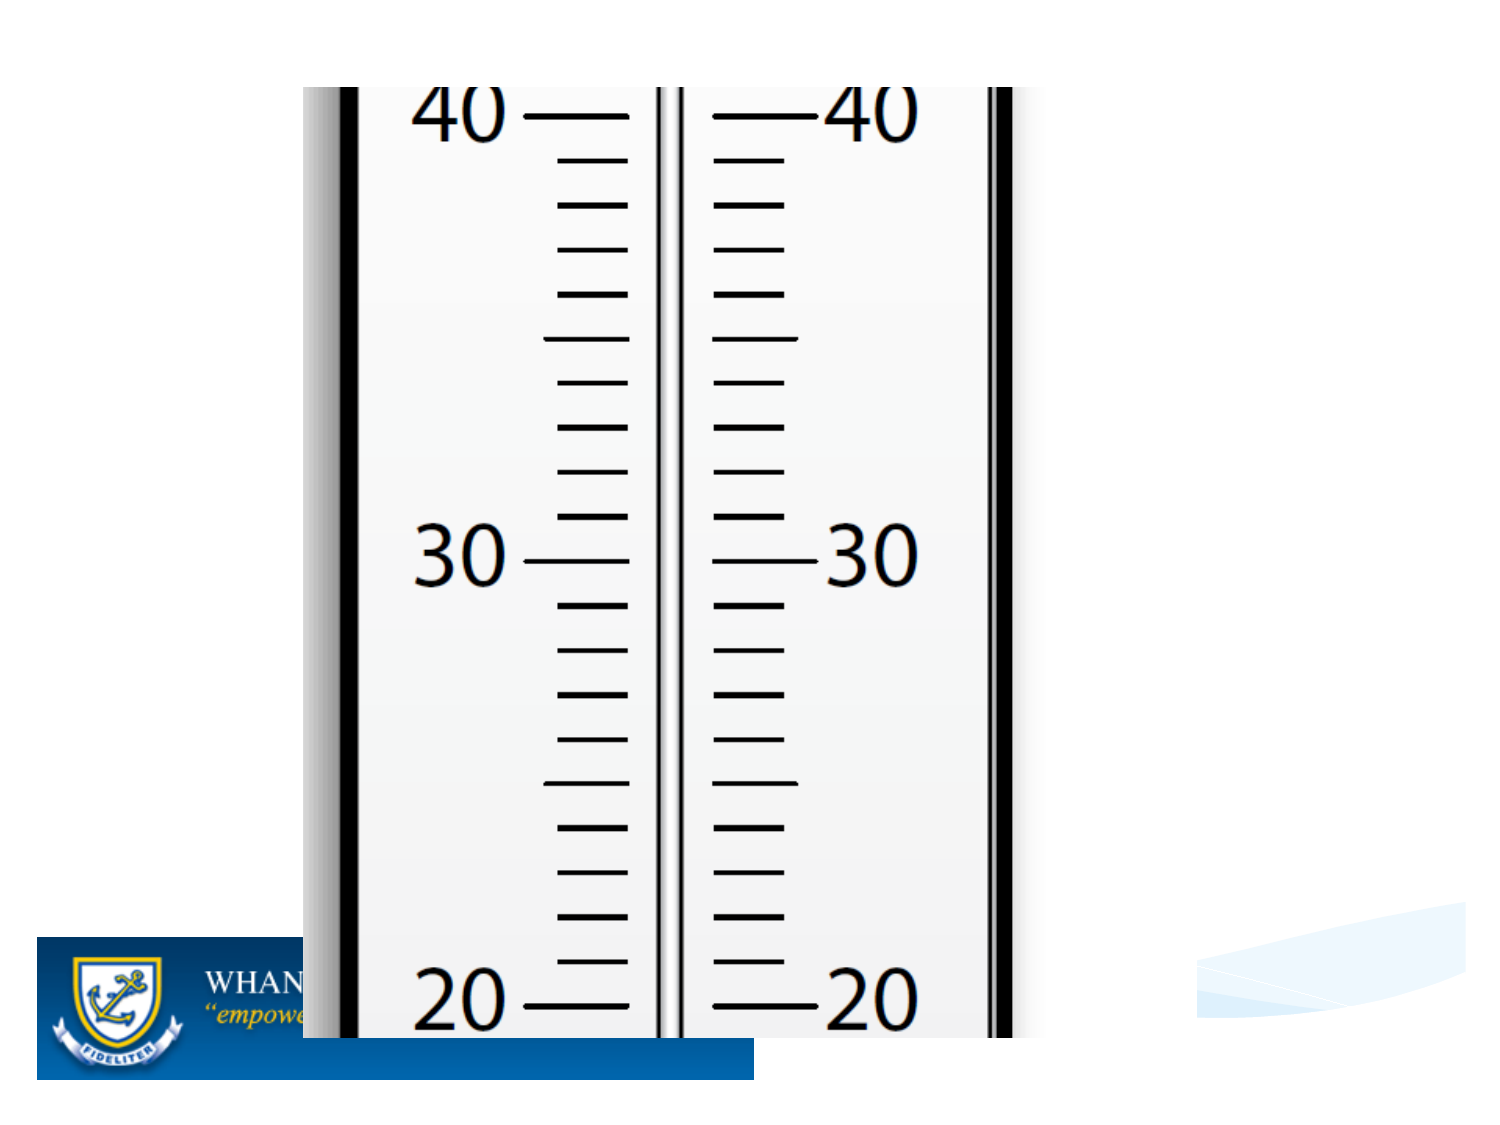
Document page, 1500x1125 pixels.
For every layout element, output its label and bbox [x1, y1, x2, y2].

picture [37, 87, 1198, 1080]
